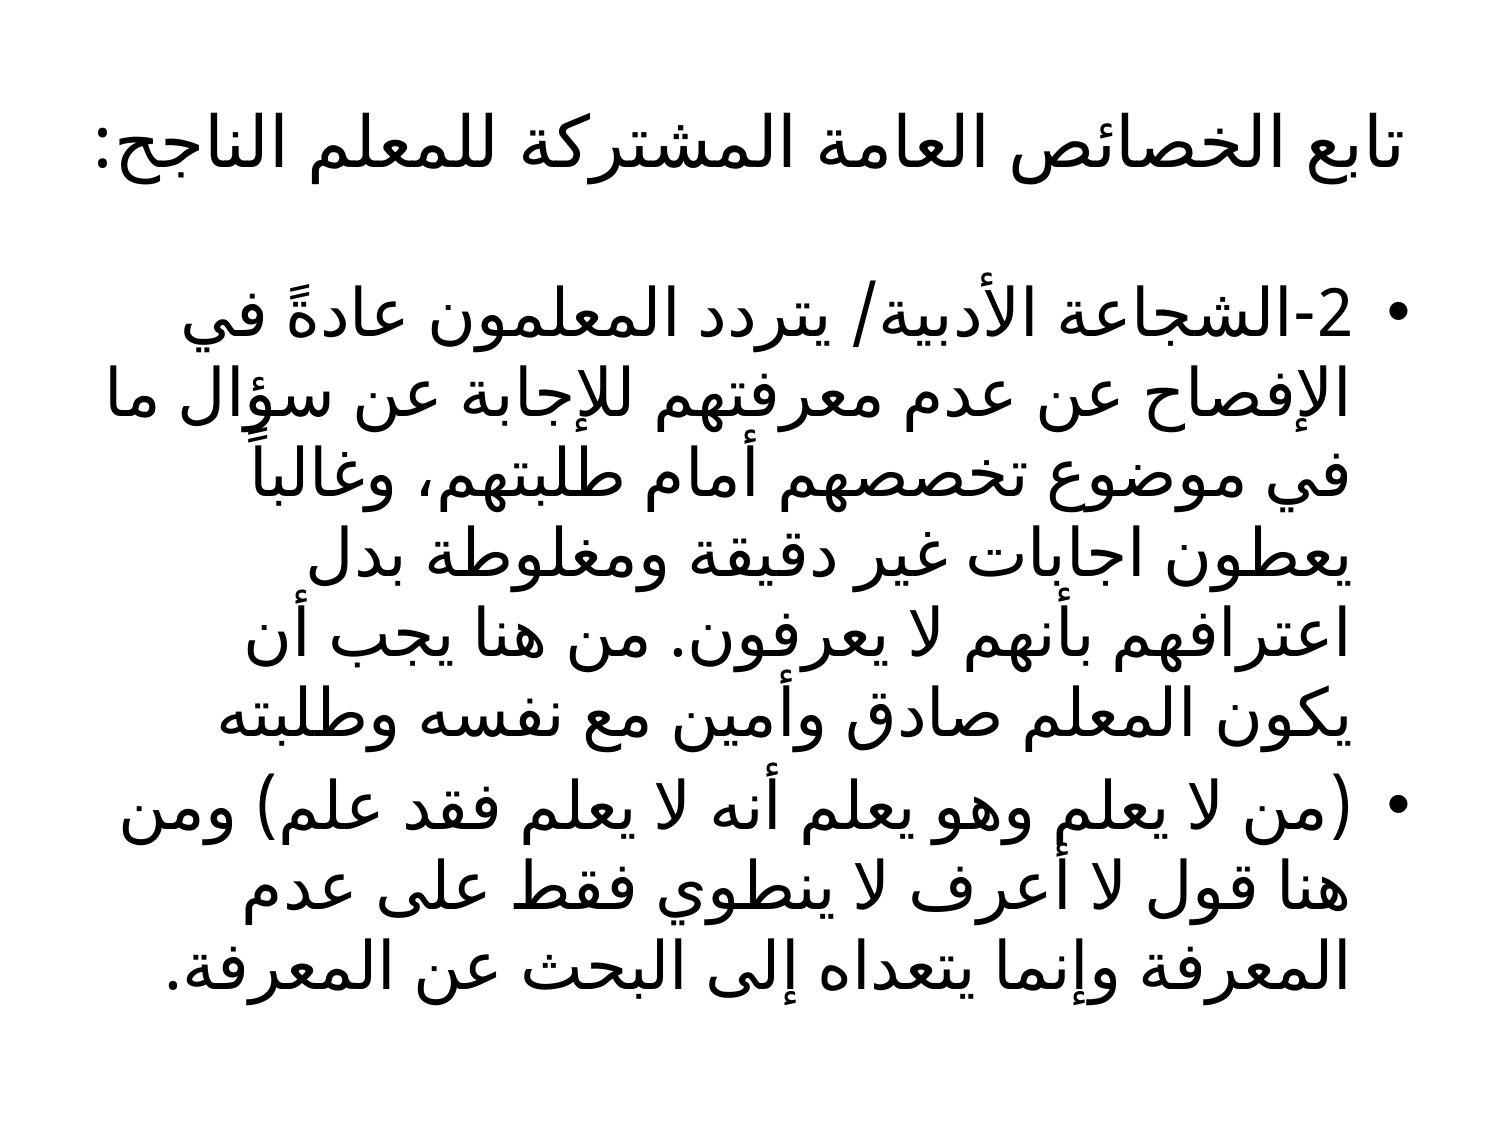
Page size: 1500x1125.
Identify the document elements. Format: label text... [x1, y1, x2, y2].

title تابع الخصائص العامة المشتركة للمعلم الناجح: [75, 45, 1425, 233]
list 2-الشجاعة الأدبية/ يتردد المعلمون عادةً في الإفصاح عن عدم معرفتهم للإجابة عن سؤال ما في موضوع تخصصهم أمام طلبتهم، وغالباً يعطون اجابات غير دقيقة ومغلوطة بدل اعترافهم بأنهم لا يعرفون. من هنا يجب أن يكون المعلم صادق وأمين مع نفسه وطلبته (من لا يعلم وهو يعلم أنه لا يعلم فقد علم) ومن هنا قول لا أعرف لا ينطوي فقط على عدم المعرفة وإنما يتعداه إلى البحث عن المعرفة. [75, 262, 1425, 1005]
